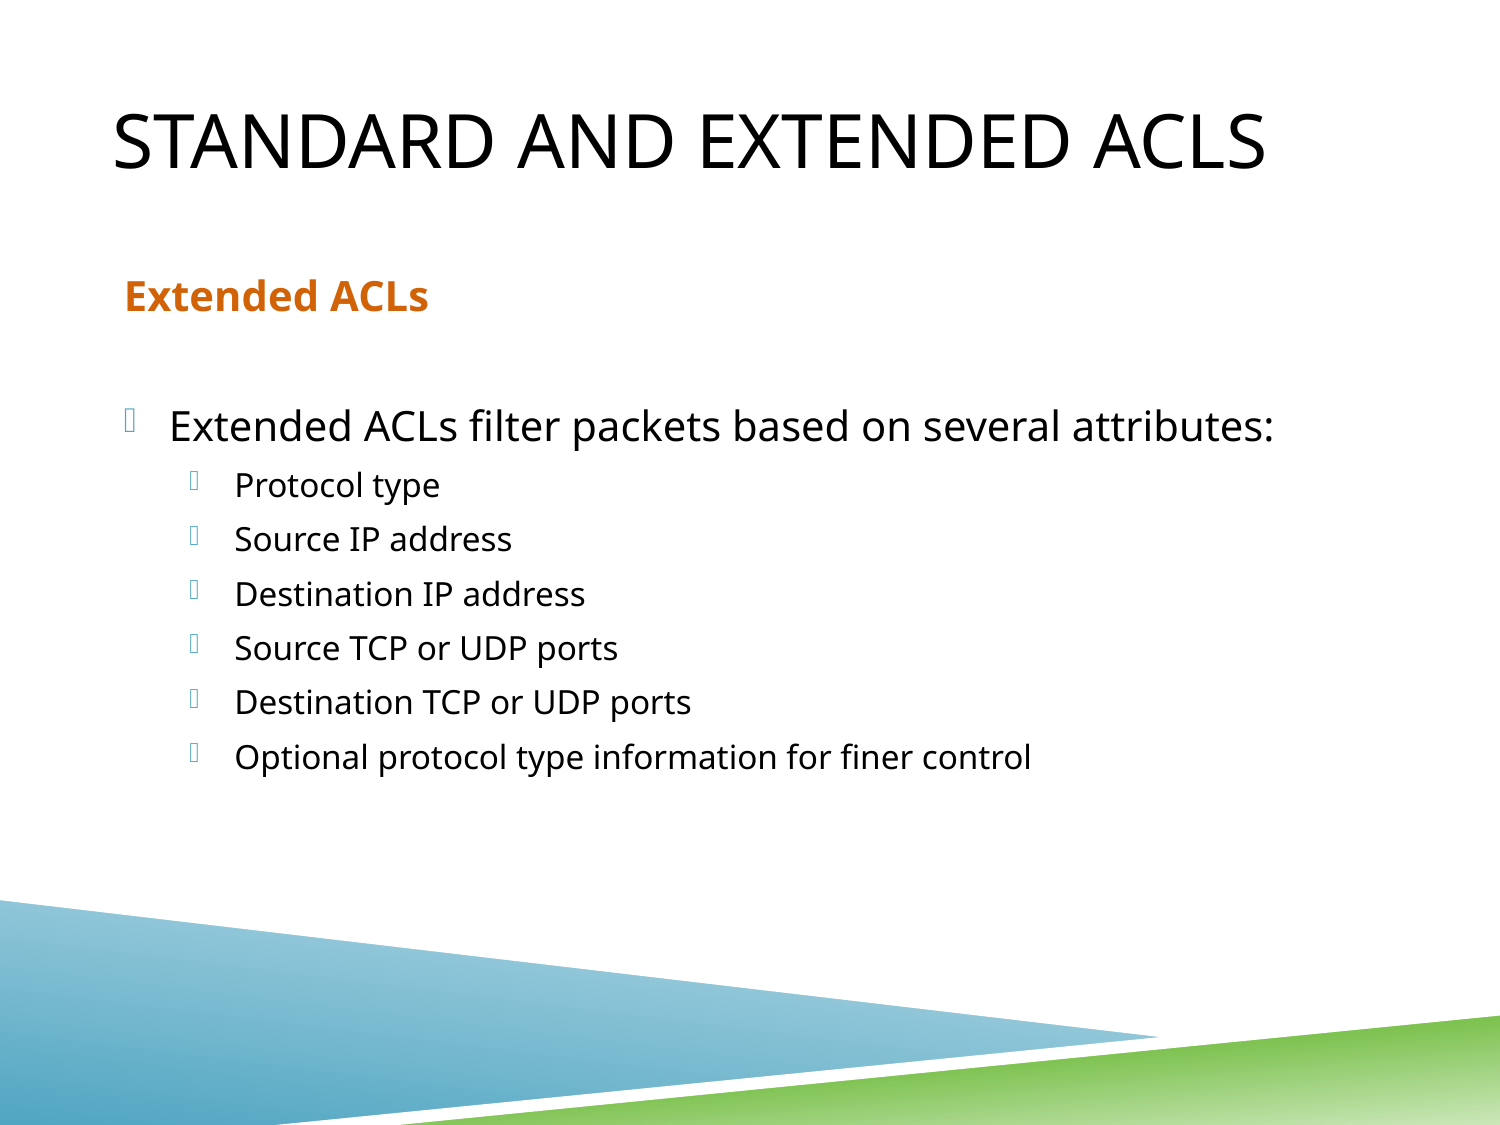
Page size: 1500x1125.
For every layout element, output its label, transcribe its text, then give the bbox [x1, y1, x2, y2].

title Standard and Extended ACLs [112, 45, 1388, 233]
list Extended ACLs Extended ACLs filter packets based on several attributes: Protocol type Source IP address Destination IP address Source TCP or UDP ports Destination TCP or UDP ports Optional protocol type information for finer control [112, 262, 1388, 875]
